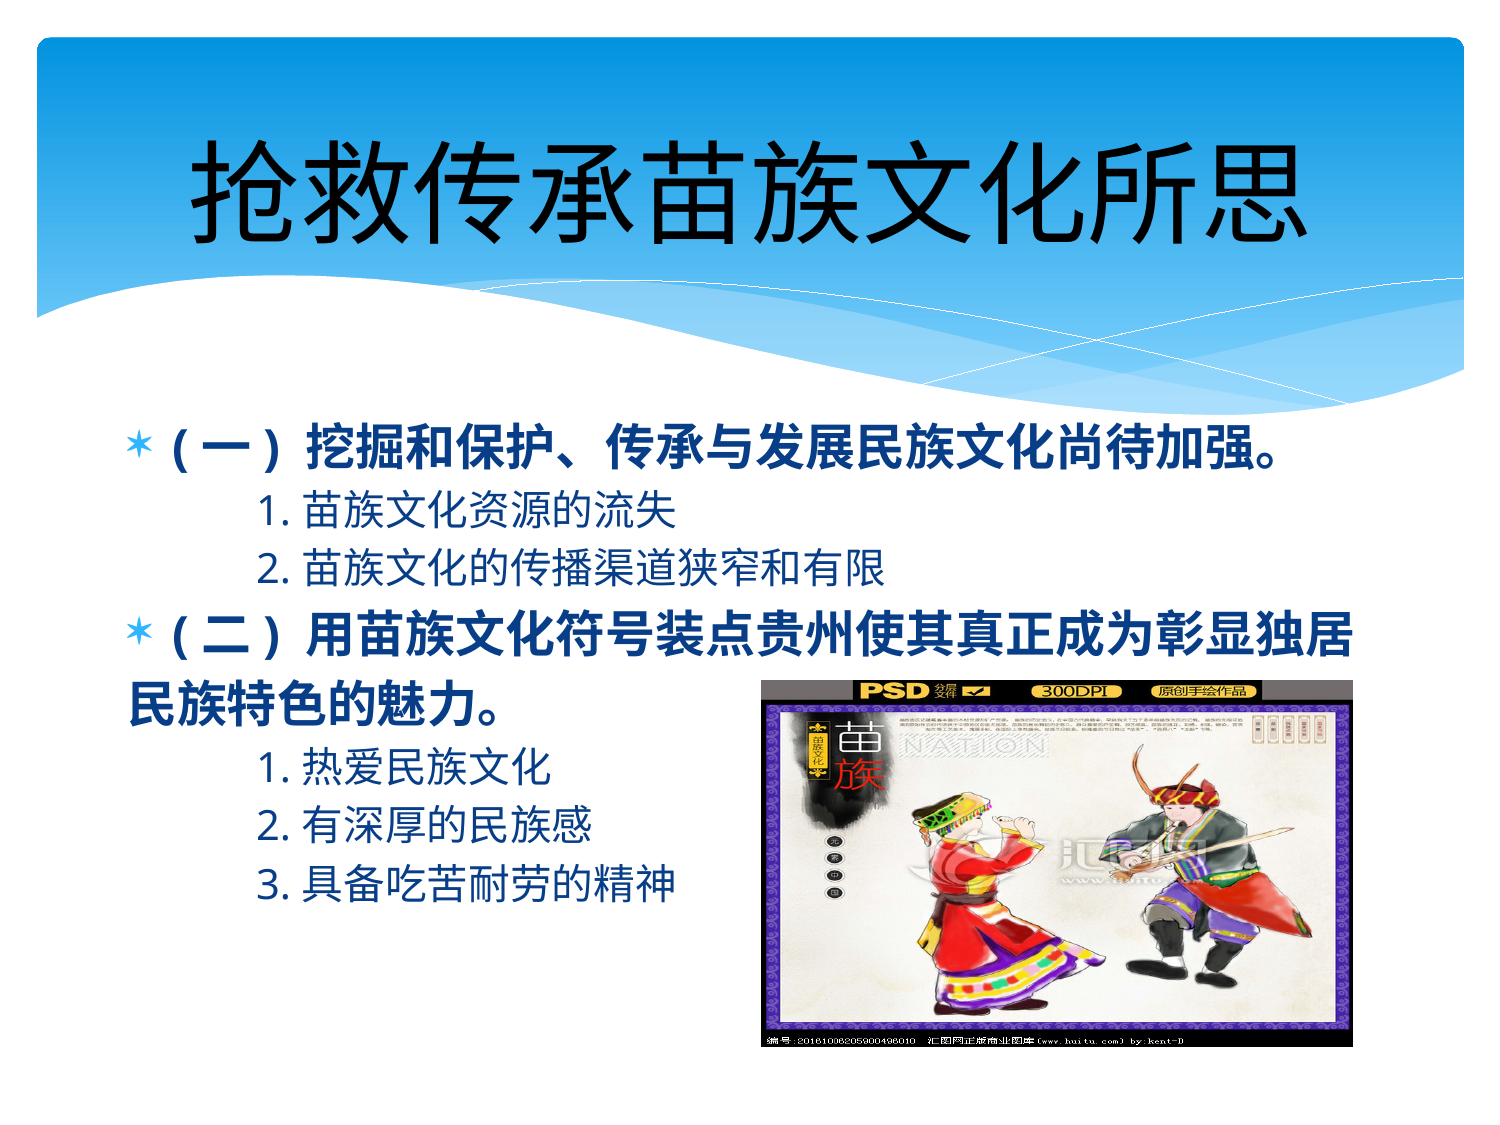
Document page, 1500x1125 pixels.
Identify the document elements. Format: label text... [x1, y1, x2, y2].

picture [761, 680, 1353, 1048]
title 抢救传承苗族文化所思 [75, 42, 1425, 339]
list (一) 挖掘和保护、传承与发展民族文化尚待加强。 1.苗族文化资源的流失 2.苗族文化的传播渠道狭窄和有限 (二) 用苗族文化符号装点贵州使其真正成为彰显独居 民族特色的魅力。 1.热爱民族文化 2.有深厚的民族感 3.具备吃苦耐劳的精神 [112, 339, 1376, 1071]
